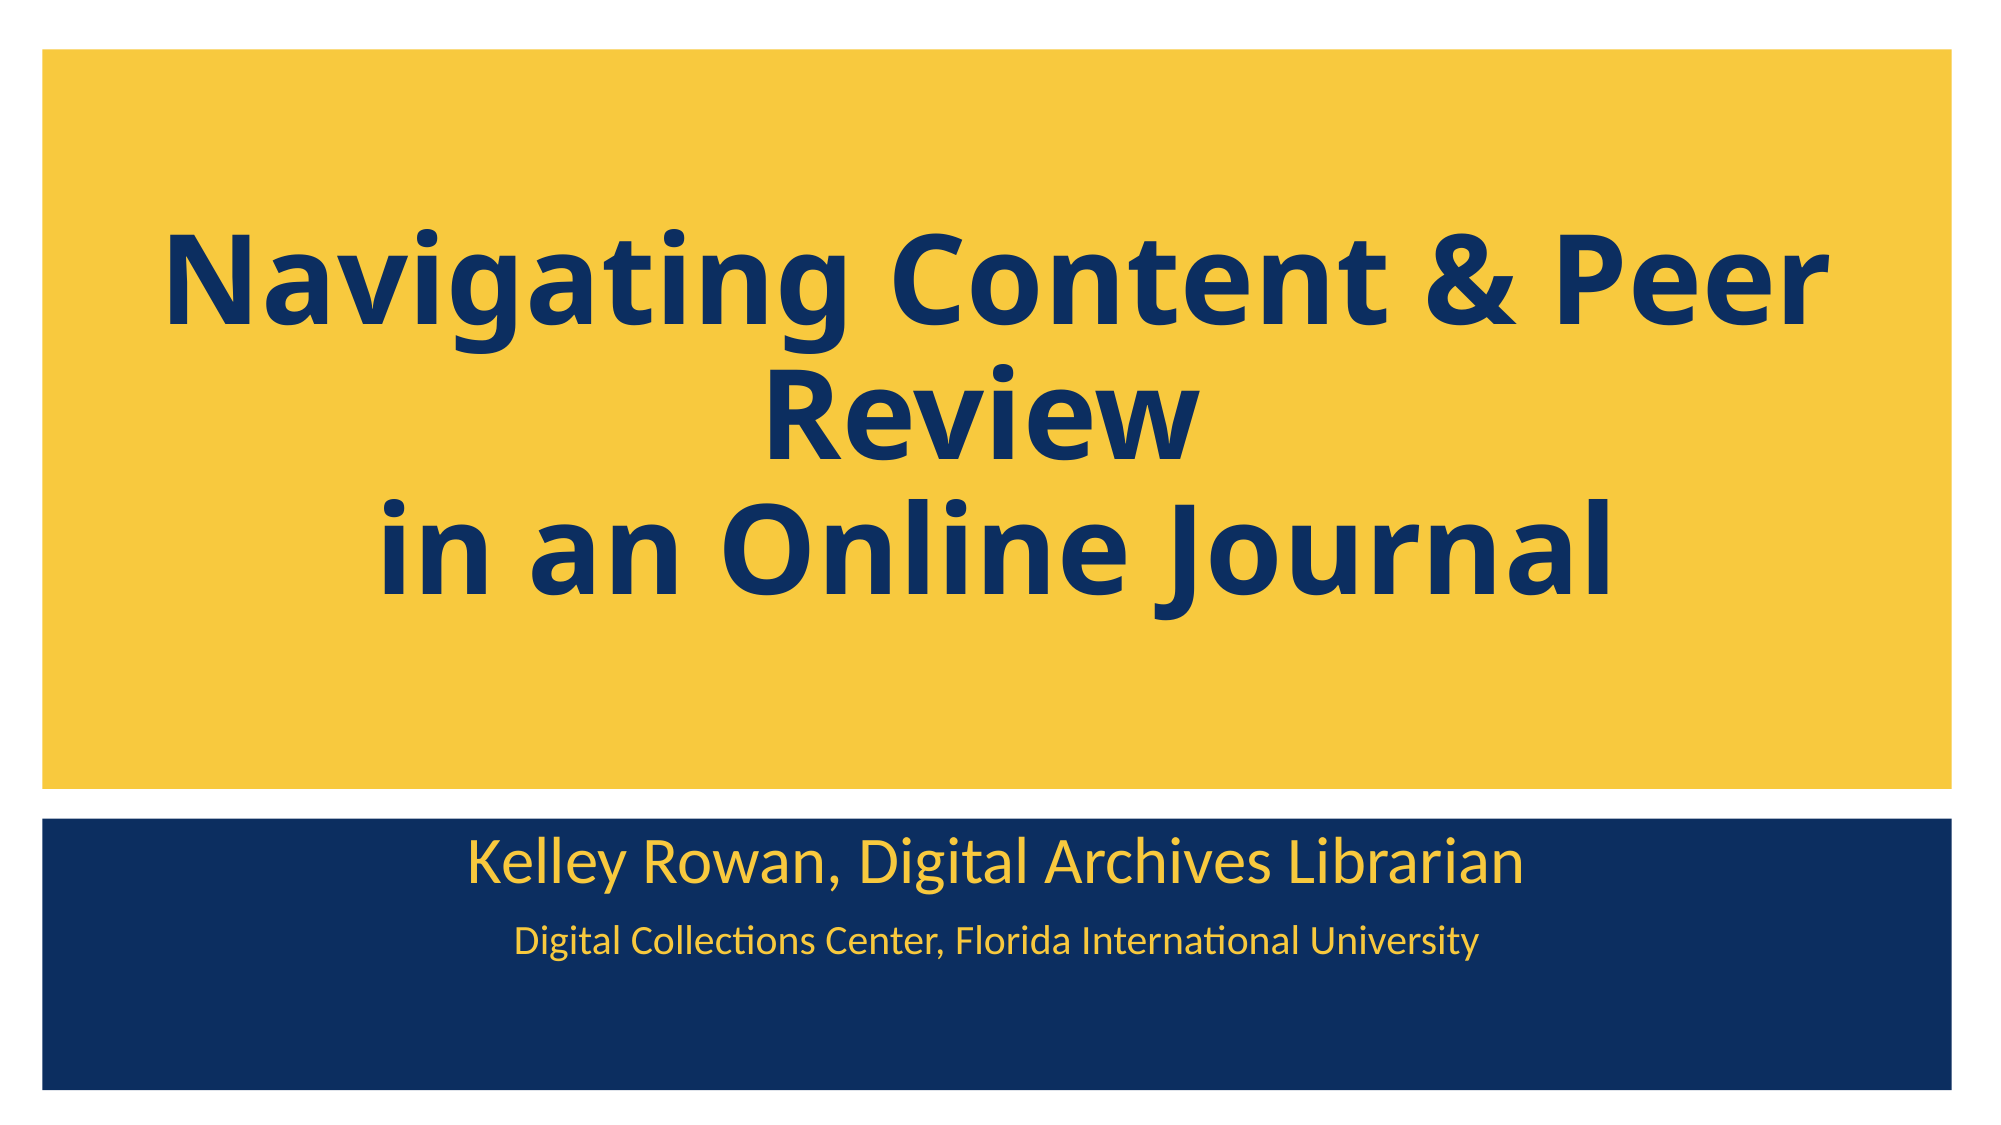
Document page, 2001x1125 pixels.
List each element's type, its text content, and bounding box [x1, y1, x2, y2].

title Navigating Content & Peer Review in an Online Journal [42, 49, 1952, 789]
subtitle Kelley Rowan, Digital Archives Librarian Digital Collections Center, Florida International University [42, 818, 1952, 1091]
